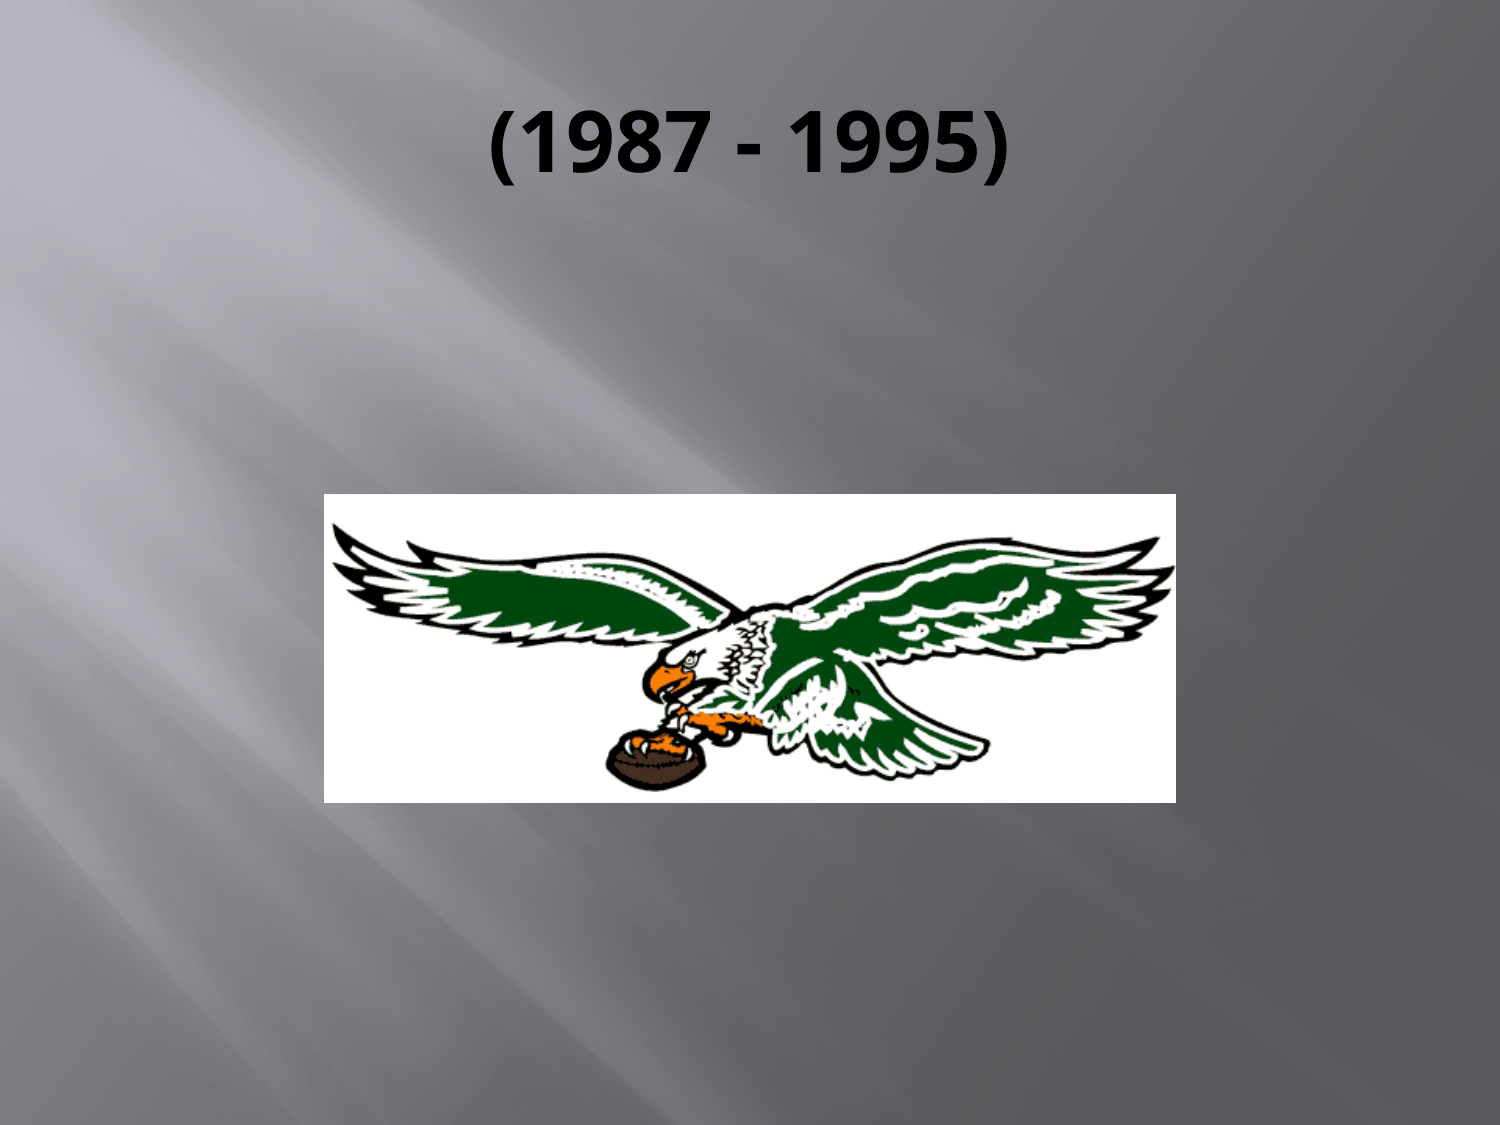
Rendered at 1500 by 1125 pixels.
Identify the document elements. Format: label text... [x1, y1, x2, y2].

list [323, 494, 1176, 803]
title (1987 - 1995) [75, 45, 1425, 233]
